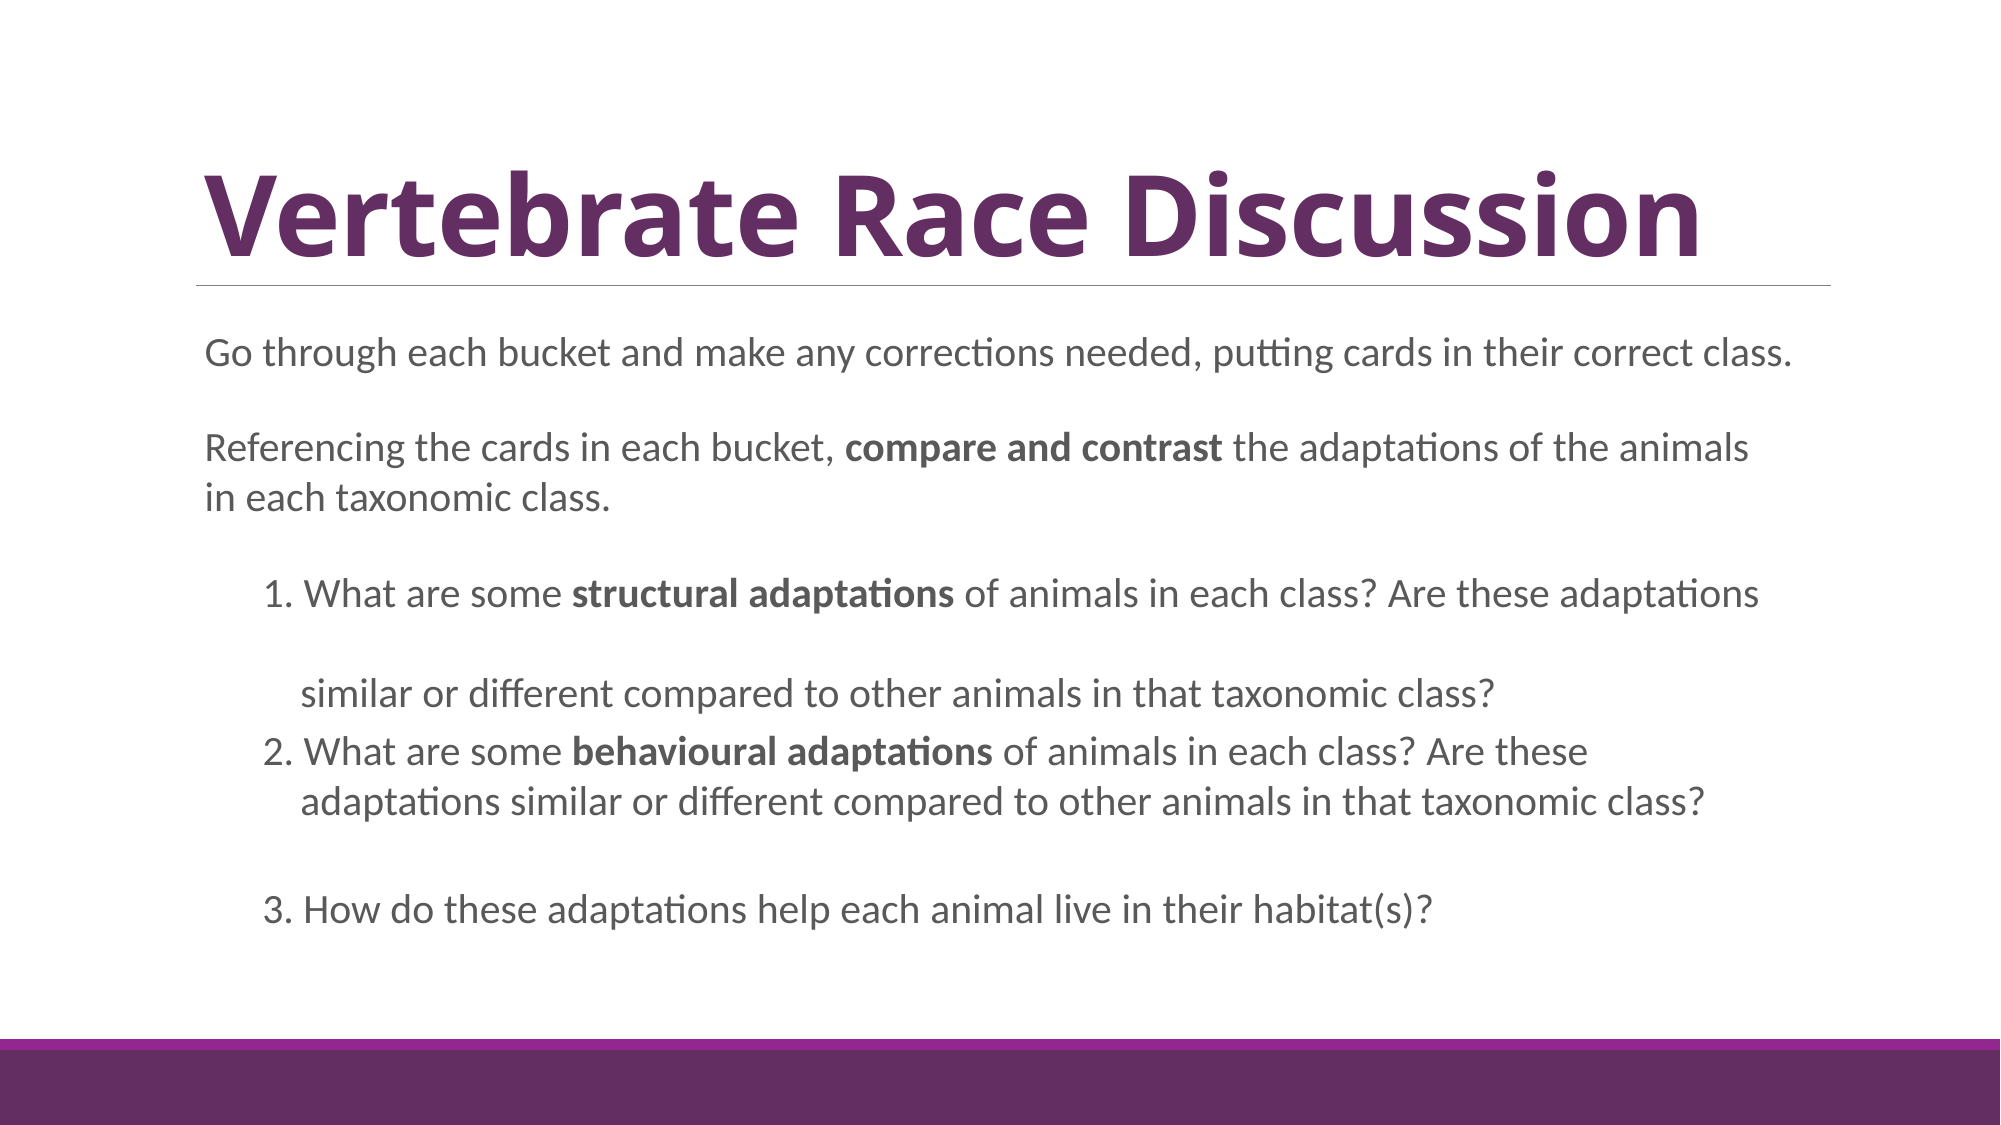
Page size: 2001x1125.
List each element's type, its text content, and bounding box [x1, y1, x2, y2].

text_box Referencing the cards in each bucket, compare and contrast the adaptations of the animals in each taxonomic class. [189, 412, 1783, 528]
text_box 2. What are some behavioural adaptations of animals in each class? Are these adaptations similar or different compared to other animals in that taxonomic class? [247, 716, 1782, 832]
text_box Go through each bucket and make any corrections needed, putting cards in their correct class. [189, 317, 1862, 383]
text_box Vertebrate Race Discussion [189, 48, 1840, 287]
text_box 1. What are some structural adaptations of animals in each class? Are these adaptations similar or different compared to other animals in that taxonomic class? [247, 558, 1782, 716]
text_box 3. How do these adaptations help each animal live in their habitat(s)? [247, 874, 1782, 940]
